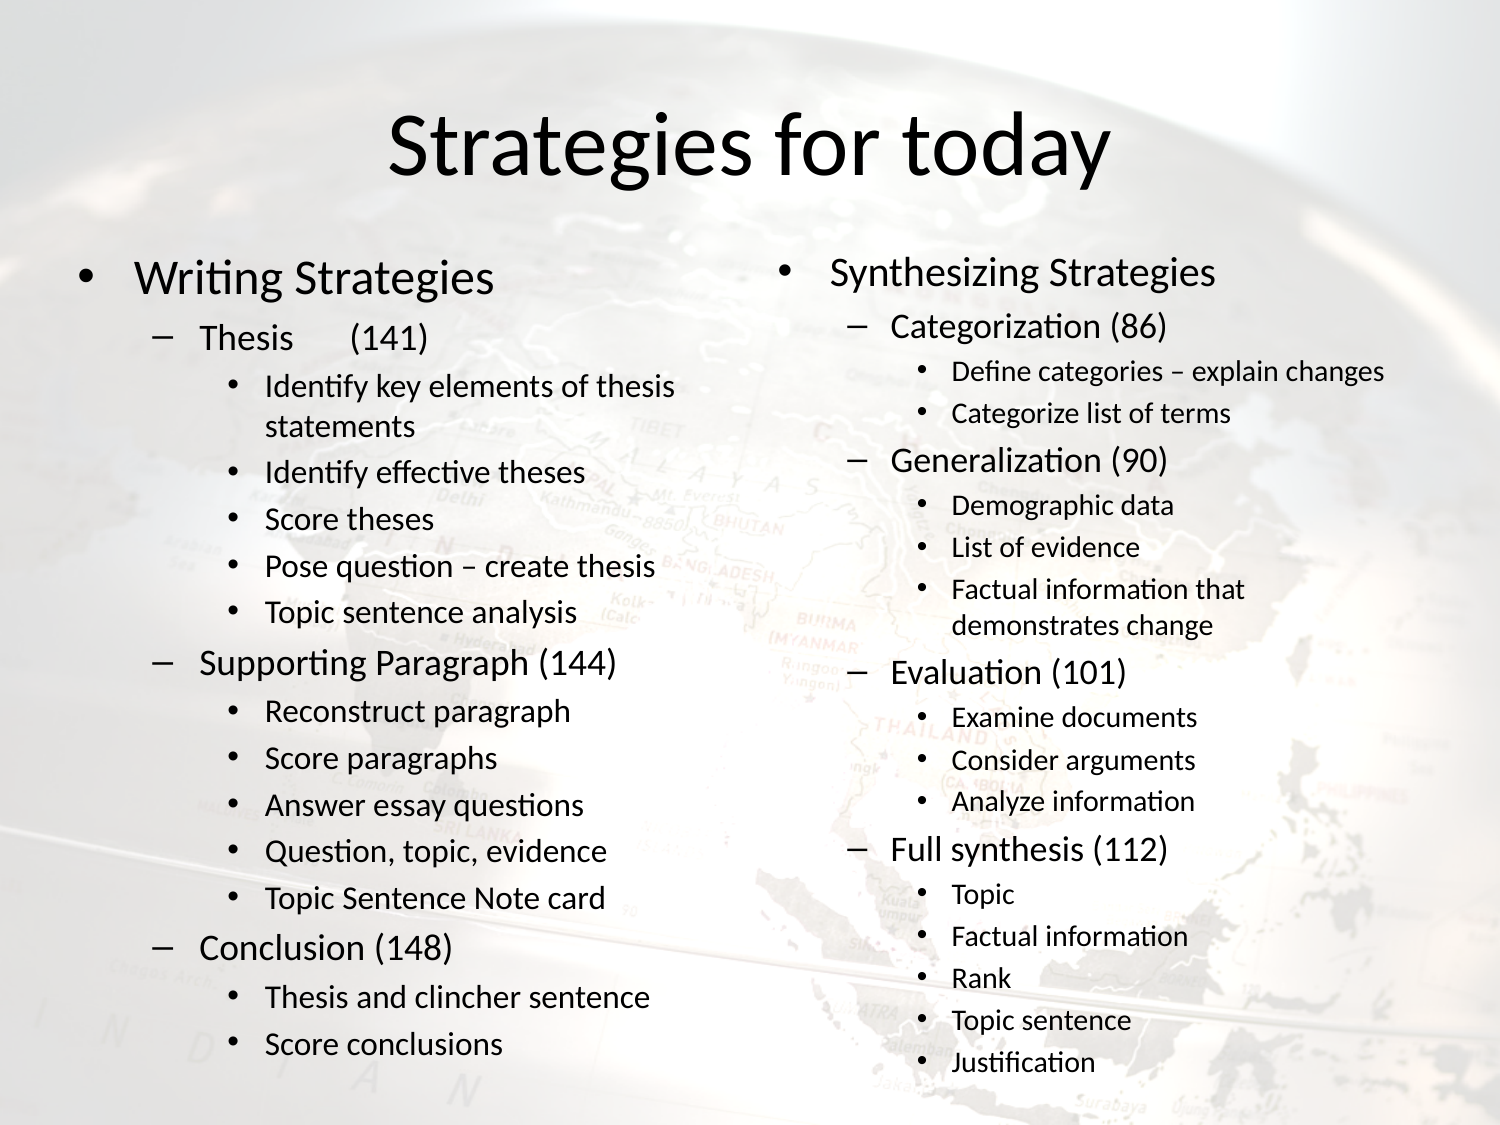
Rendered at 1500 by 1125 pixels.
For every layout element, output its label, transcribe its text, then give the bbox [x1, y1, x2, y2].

list Writing Strategies Thesis (141) Identify key elements of thesis statements Identify effective theses Score theses Pose question – create thesis Topic sentence analysis Supporting Paragraph (144) Reconstruct paragraph Score paragraphs Answer essay questions Question, topic, evidence Topic Sentence Note card Conclusion (148) Thesis and clincher sentence Score conclusions [62, 237, 725, 1063]
title Strategies for today [75, 45, 1425, 233]
list Synthesizing Strategies Categorization (86) Define categories – explain changes Categorize list of terms Generalization (90) Demographic data List of evidence Factual information that demonstrates change Evaluation (101) Examine documents Consider arguments Analyze information Full synthesis (112) Topic Factual information Rank Topic sentence Justification [762, 237, 1425, 1100]
